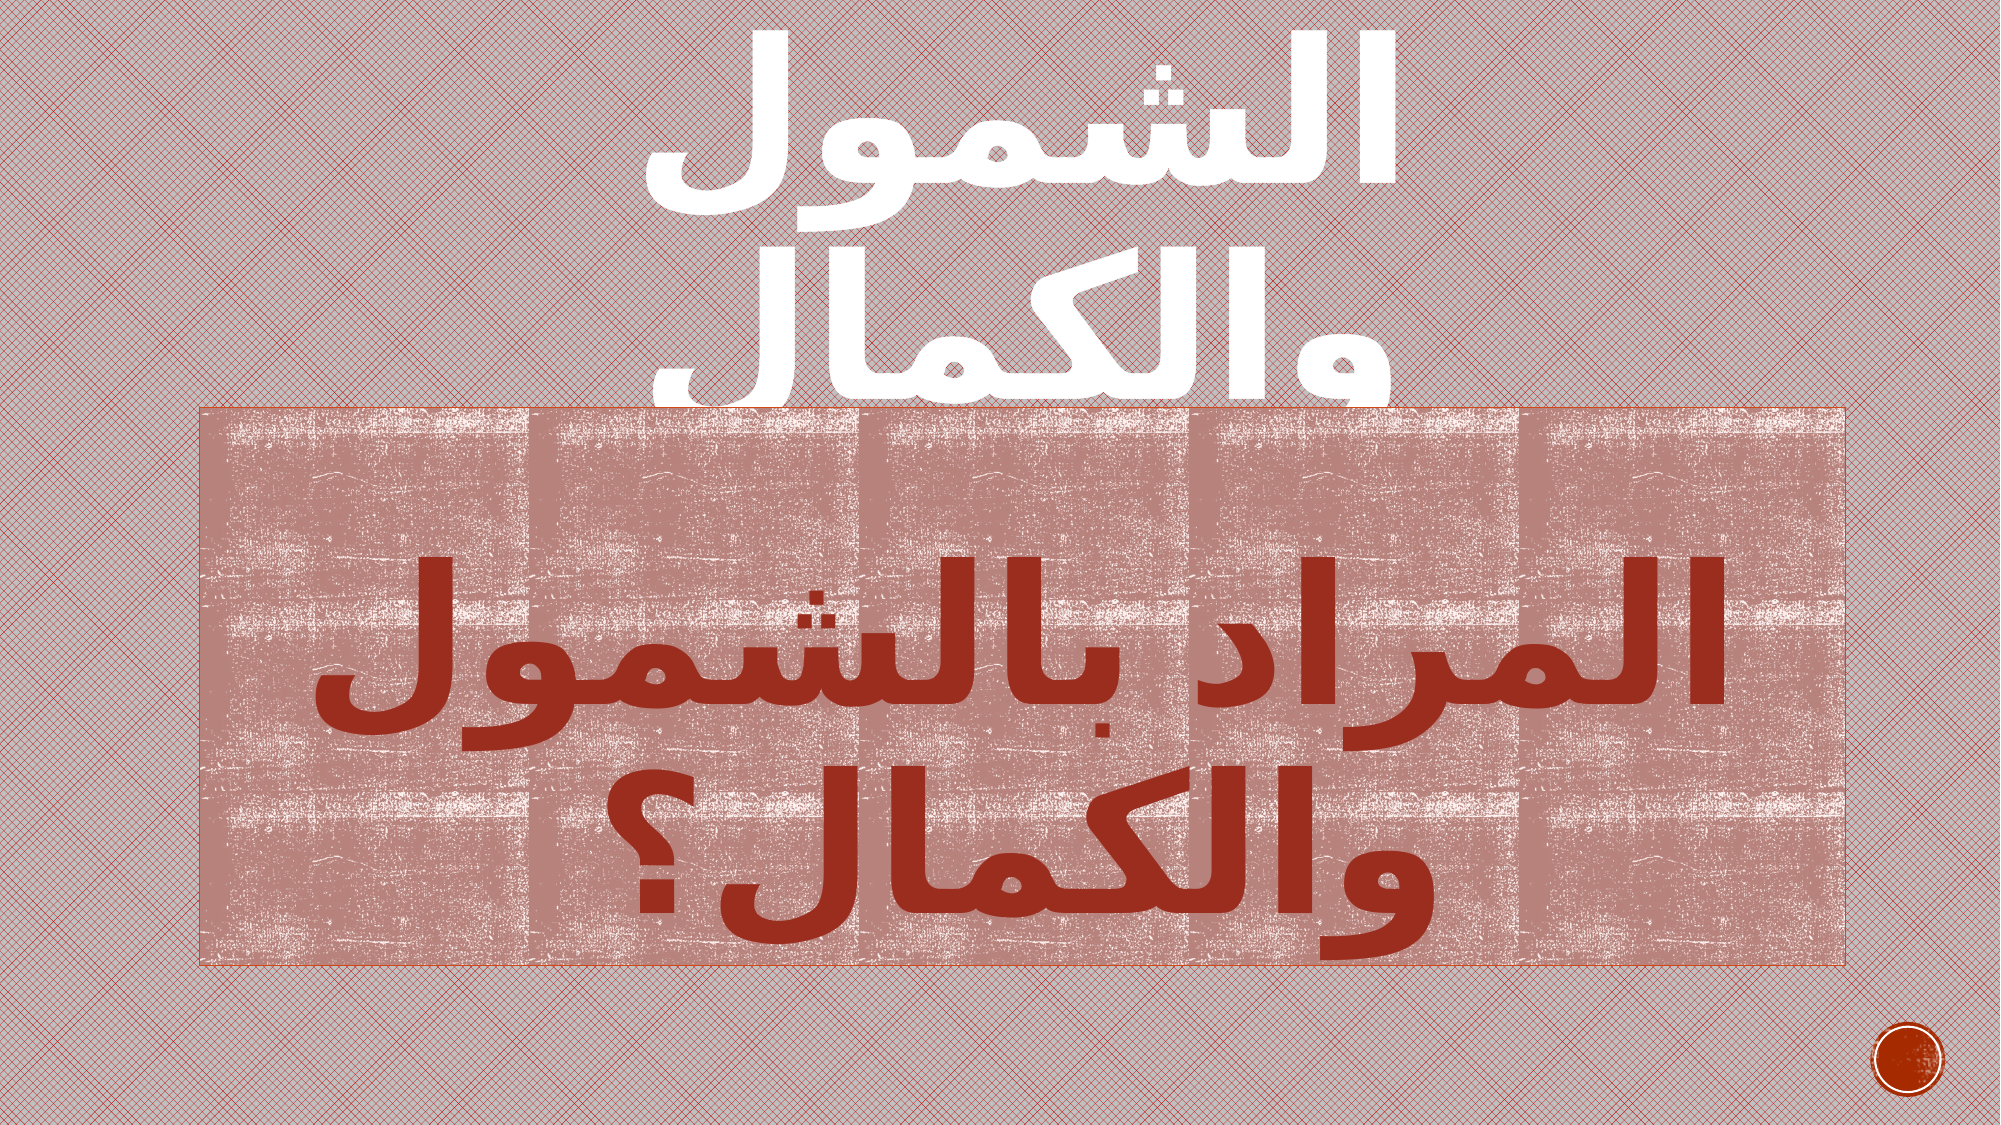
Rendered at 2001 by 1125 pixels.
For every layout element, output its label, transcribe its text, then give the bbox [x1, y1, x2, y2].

title الشمول والكمال [232, 44, 1813, 407]
list المراد بالشمول والكمال؟ [199, 407, 1846, 966]
